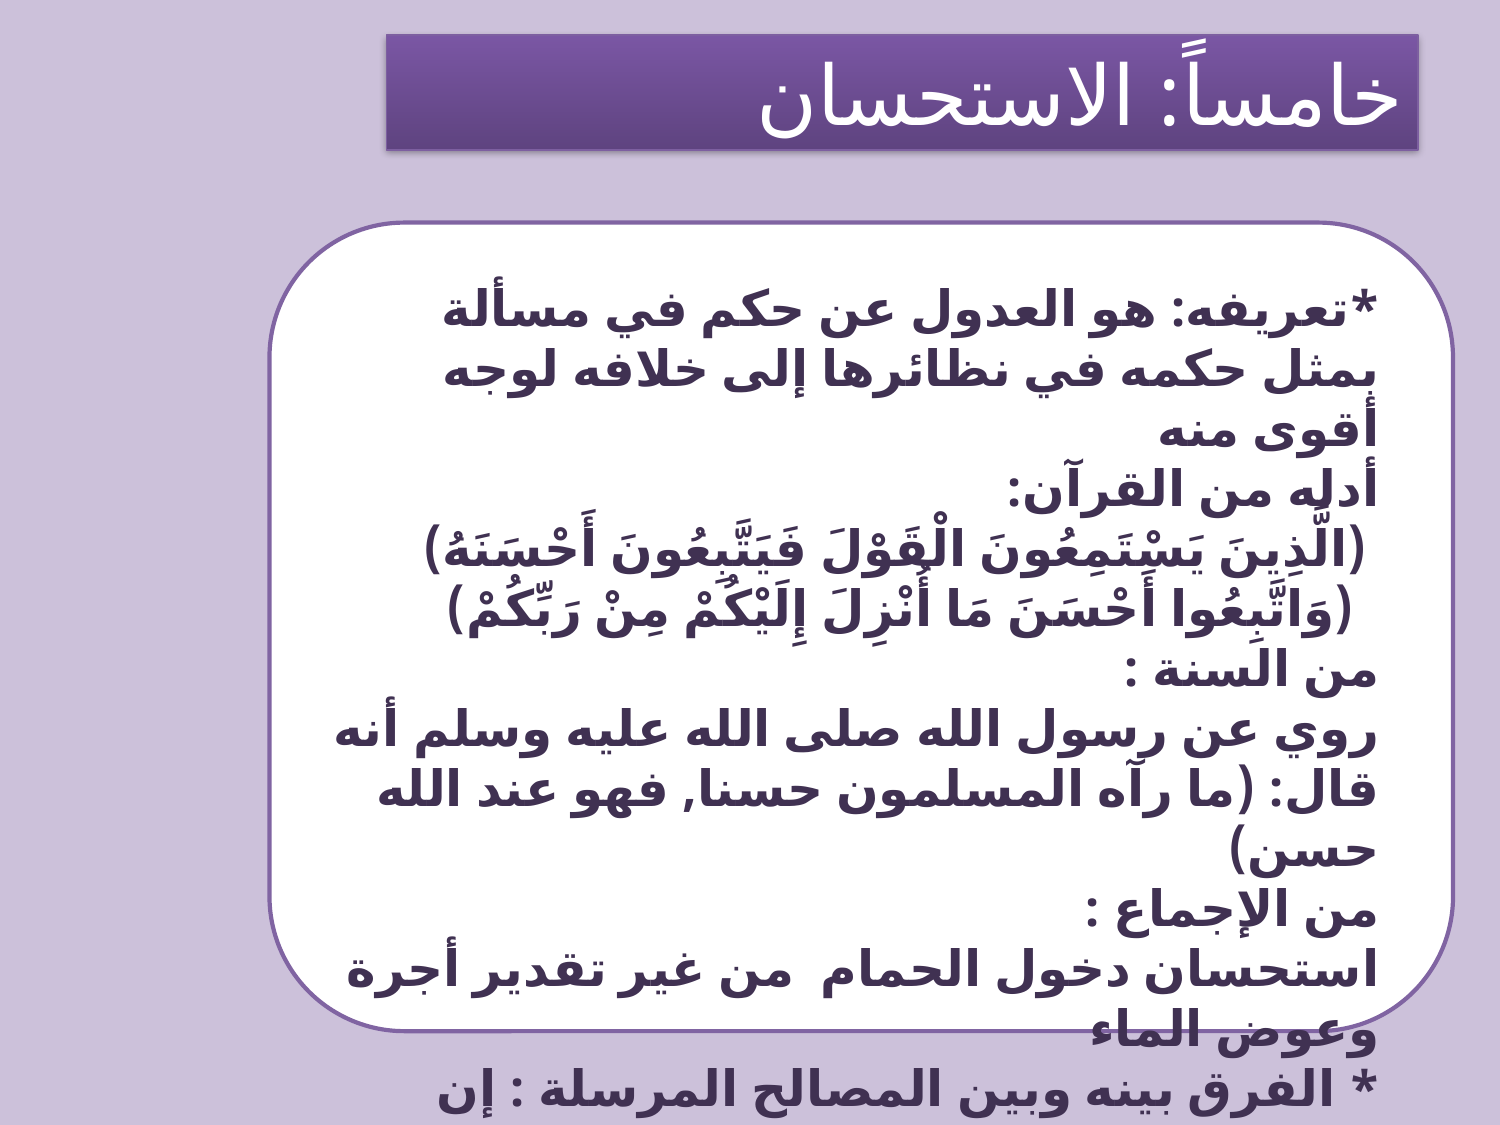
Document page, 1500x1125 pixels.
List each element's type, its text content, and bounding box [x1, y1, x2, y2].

text_box [267, 220, 1456, 1010]
text_box خامساً: الاستحسان [386, 34, 1419, 151]
text_box *تعريفه: هو العدول عن حكم في مسألة بمثل حكمه في نظائرها إلى خلافه لوجه أقوى منه أدله من القرآن: (الَّذِينَ يَسْتَمِعُونَ الْقَوْلَ فَيَتَّبِعُونَ أَحْسَنَهُ) (وَاتَّبِعُوا أَحْسَنَ مَا أُنْزِلَ إِلَيْكُمْ مِنْ رَبِّكُمْ) من السنة : روي عن رسول الله صلى الله عليه وسلم أنه قال: (ما رآه المسلمون حسنا, فهو عند الله حسن) من الإجماع : استحسان دخول الحمام من غير تقدير أجرة وعوض الماء * الفرق بينه وبين المصالح المرسلة : إن الاستحسان يخالف القواعد القياسية بينما المصالح المرسلة لا تتعارض مع القواعد [316, 269, 1395, 1125]
